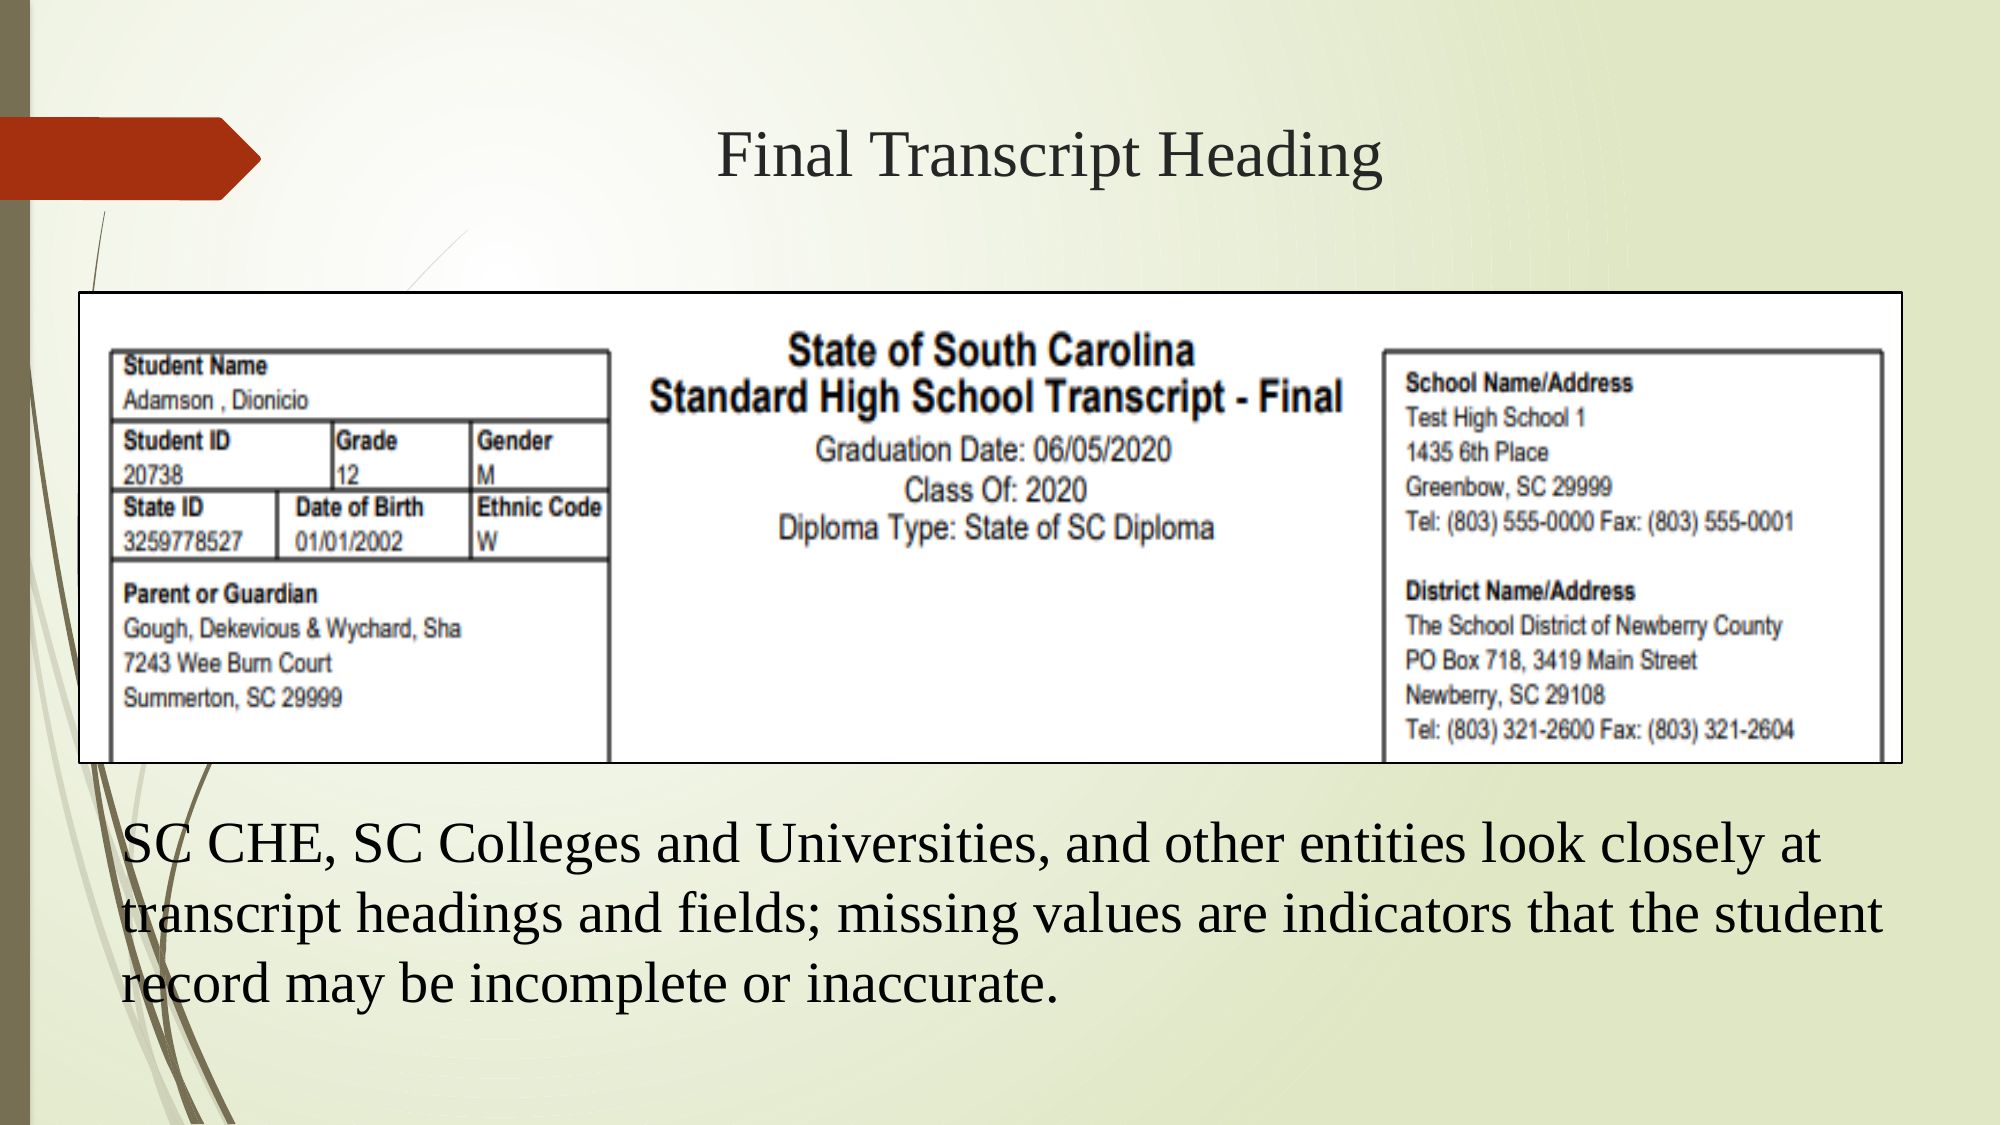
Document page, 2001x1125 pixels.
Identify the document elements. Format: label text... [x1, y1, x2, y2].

text_box SC CHE, SC Colleges and Universities, and other entities look closely at transcript headings and fields; missing values are indicators that the student record may be incomplete or inaccurate. [106, 796, 1929, 1022]
picture [79, 293, 1902, 763]
title Final Transcript Heading [425, 102, 1677, 291]
